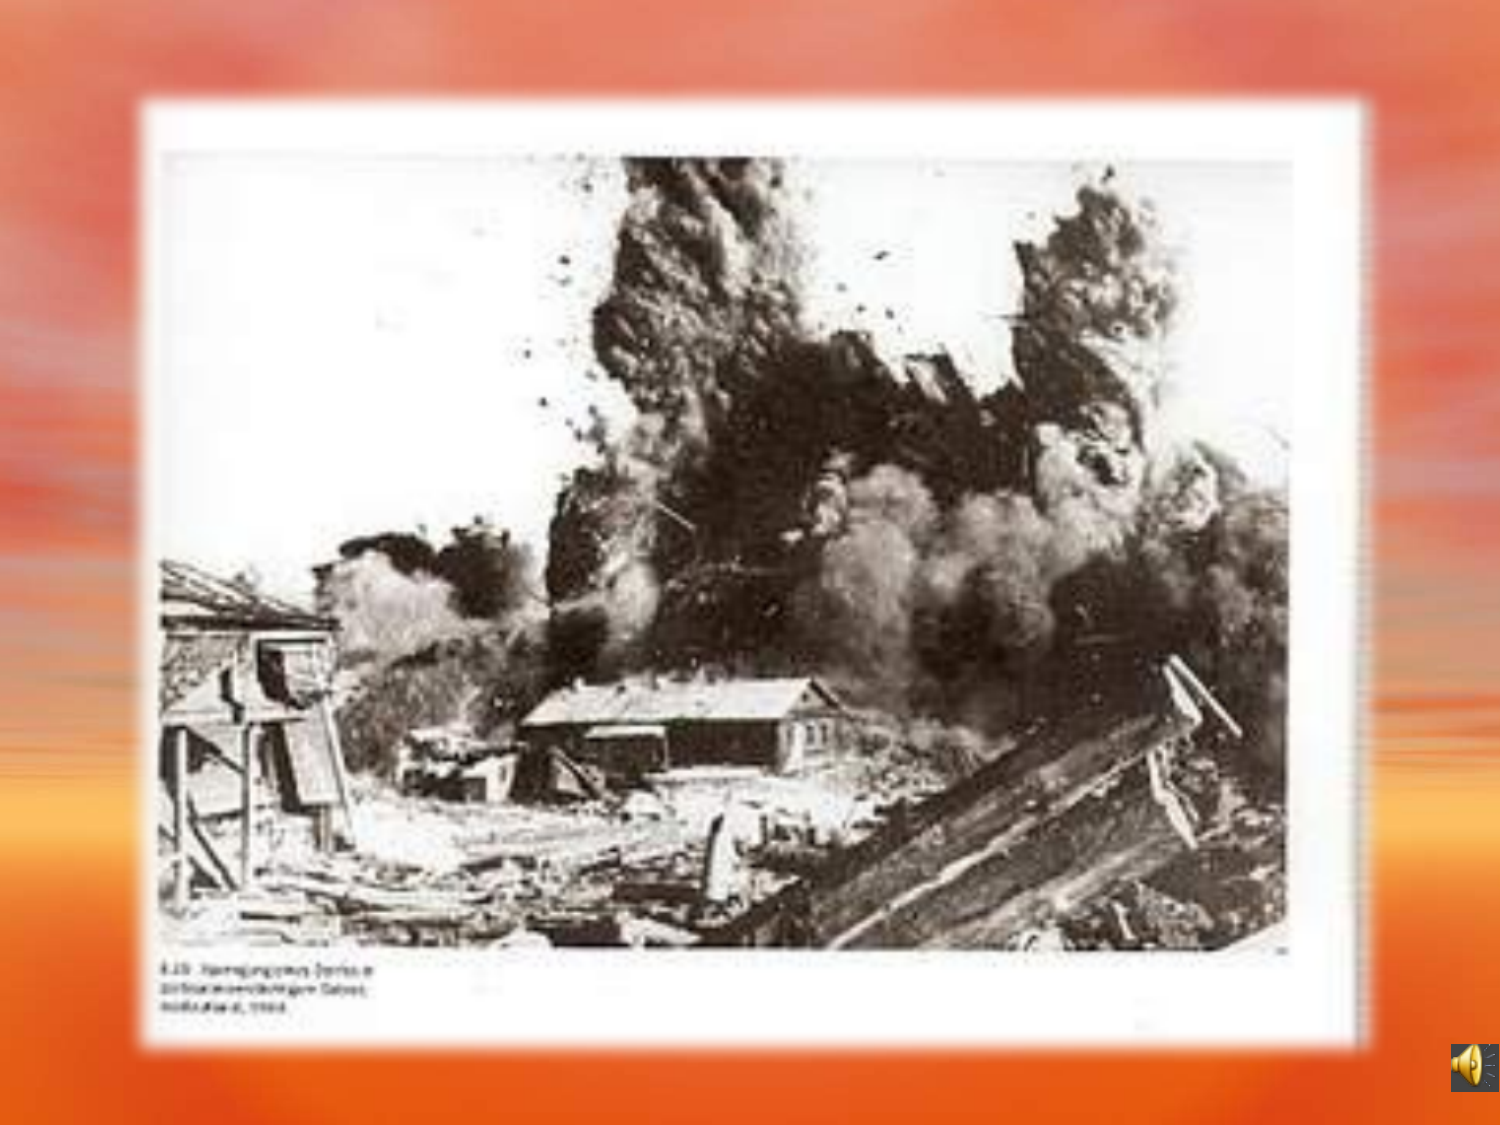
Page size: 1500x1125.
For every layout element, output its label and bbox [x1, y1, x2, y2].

list [123, 81, 1389, 1066]
picture [0, 0, 1500, 1125]
